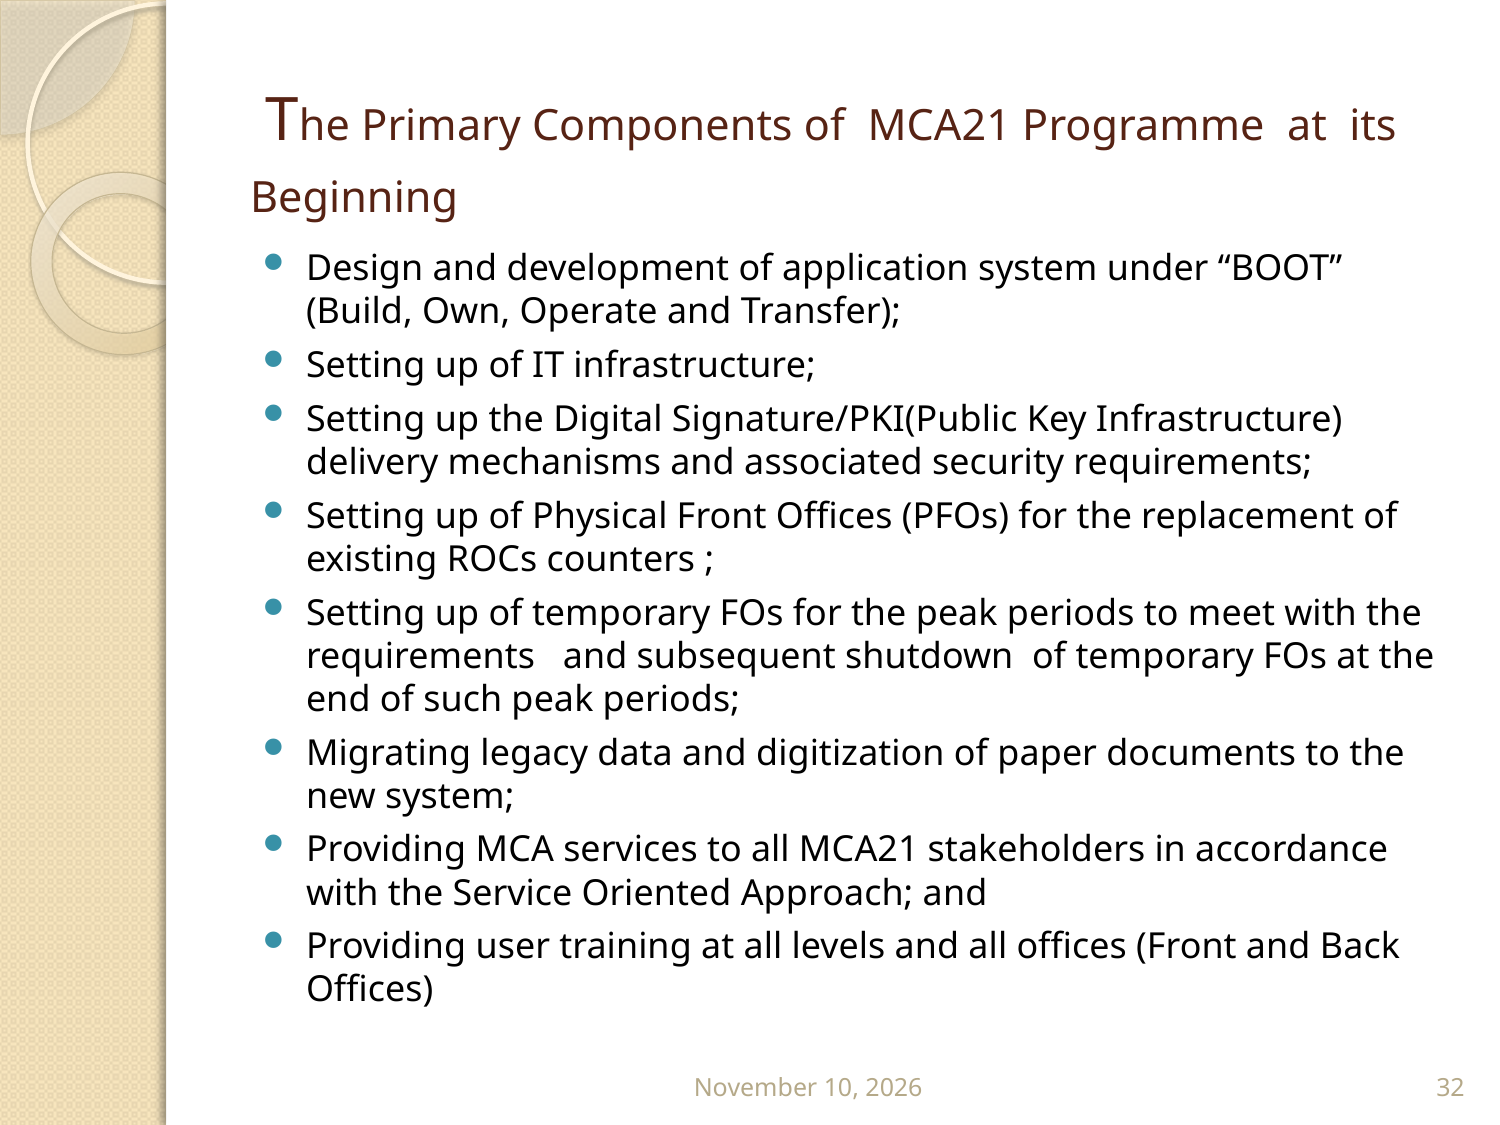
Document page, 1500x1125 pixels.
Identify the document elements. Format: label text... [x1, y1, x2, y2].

slide_number 32 [1413, 1034, 1488, 1113]
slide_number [587, 1034, 938, 1113]
list Design and development of application system under “BOOT” (Build, Own, Operate and Transfer); Setting up of IT infrastructure; Setting up the Digital Signature/PKI(Public Key Infrastructure) delivery mechanisms and associated security requirements; Setting up of Physical Front Offices (PFOs) for the replacement of existing ROCs counters ; Setting up of temporary FOs for the peak periods to meet with the requirements and subsequent shutdown of temporary FOs at the end of such peak periods; Migrating legacy data and digitization of paper documents to the new system; Providing MCA services to all MCA21 stakeholders in accordance with the Service Oriented Approach; and Providing user training at all levels and all offices (Front and Back Offices) [235, 237, 1466, 1025]
title The Primary Components of MCA21 Programme at its Beginning [235, 0, 1466, 233]
